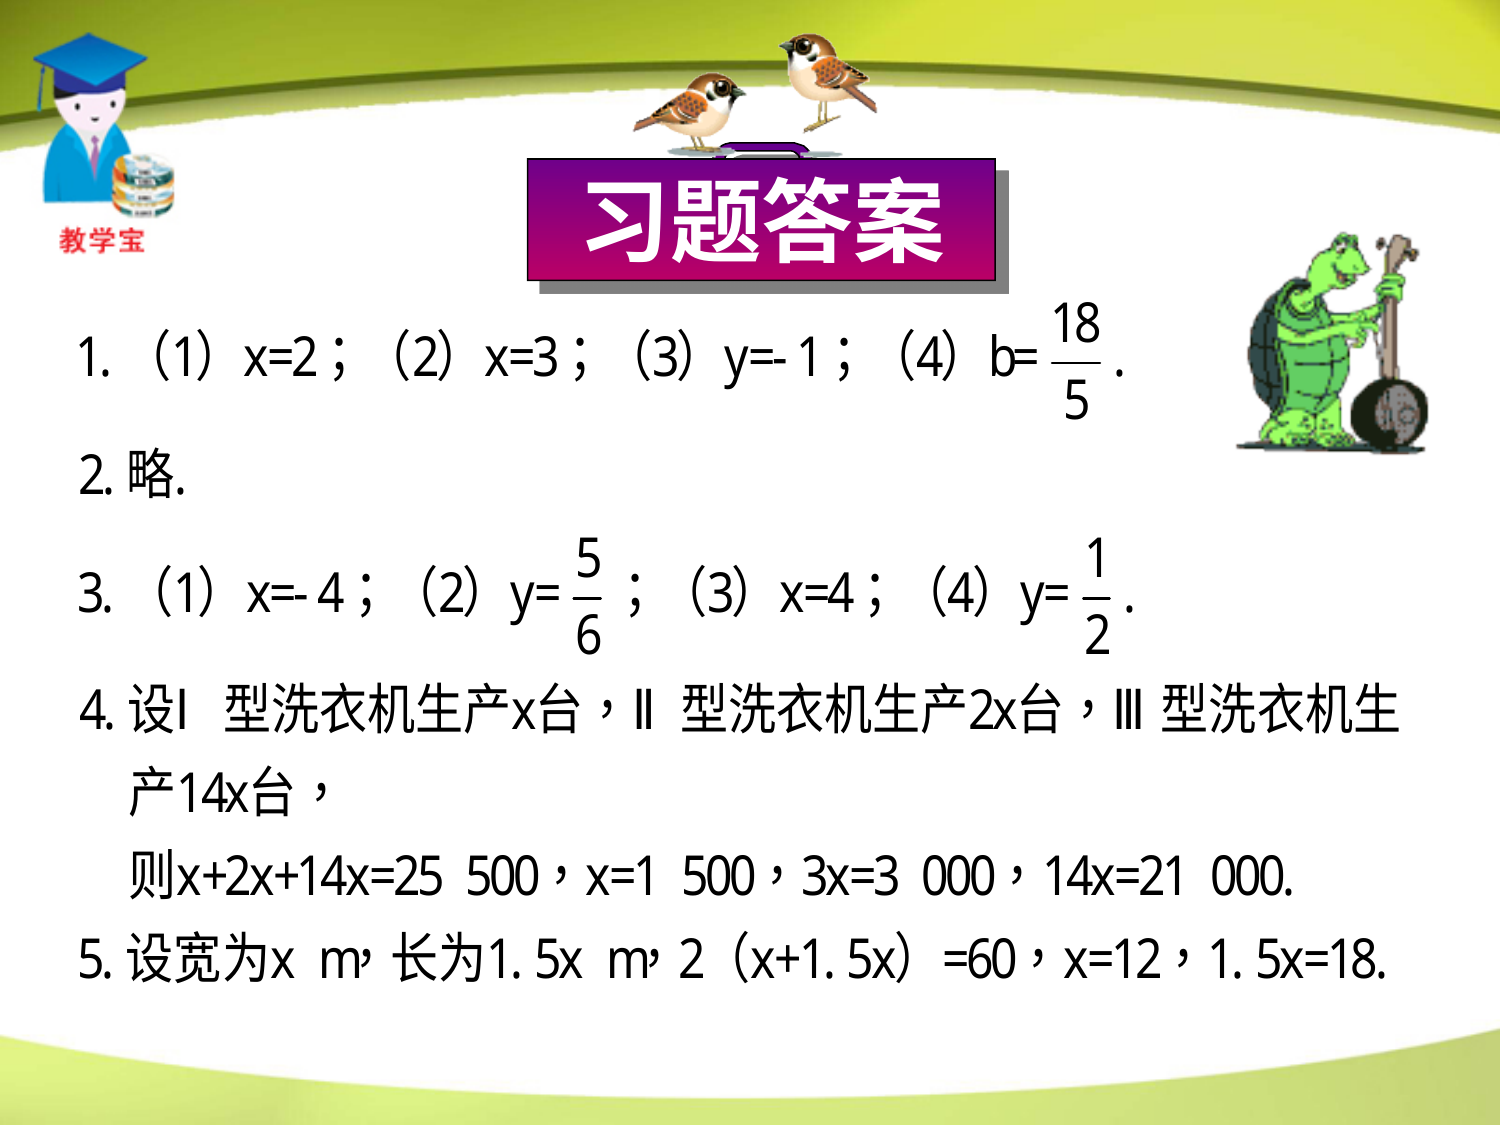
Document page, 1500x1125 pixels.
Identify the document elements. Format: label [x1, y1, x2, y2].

picture [0, 0, 1500, 1125]
text_box [527, 0, 996, 281]
text_box [77, 290, 1403, 991]
